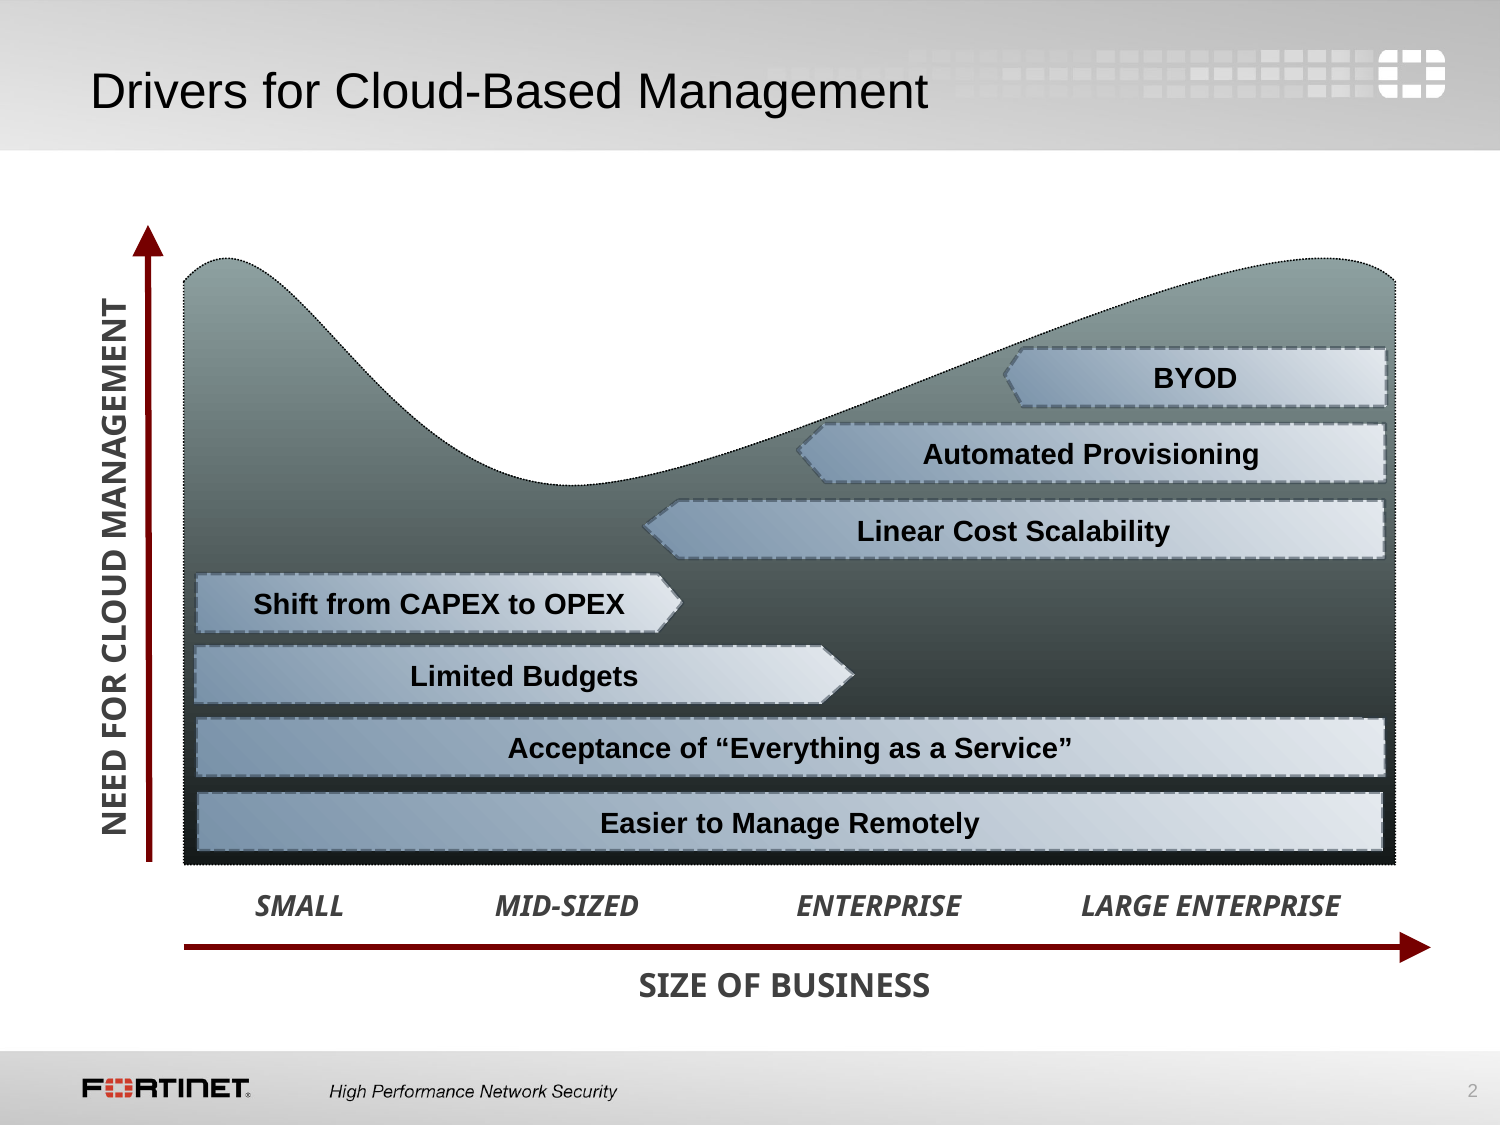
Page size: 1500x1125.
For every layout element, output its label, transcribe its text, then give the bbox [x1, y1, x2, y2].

text_box Limited Budgets [194, 645, 855, 704]
text_box SMALL MID-SIZED ENTERPRISE LARGE ENTERPRISE [240, 879, 1356, 930]
text_box Automated Provisioning [797, 423, 1386, 483]
text_box Acceptance of “Everything as a Service” [196, 717, 1386, 777]
text_box Easier to Manage Remotely [197, 792, 1383, 851]
text_box [183, 258, 1396, 865]
text_box BYOD [1004, 348, 1387, 407]
title Drivers for Cloud-Based Management [75, 45, 1425, 138]
text_box NEED FOR CLOUD MANAGEMENT [85, 283, 140, 853]
text_box Linear Cost Scalability [643, 500, 1385, 559]
text_box Shift from CAPEX to OPEX [196, 573, 683, 633]
text_box SIZE OF BUSINESS [623, 957, 946, 1012]
picture [0, 0, 1500, 1125]
